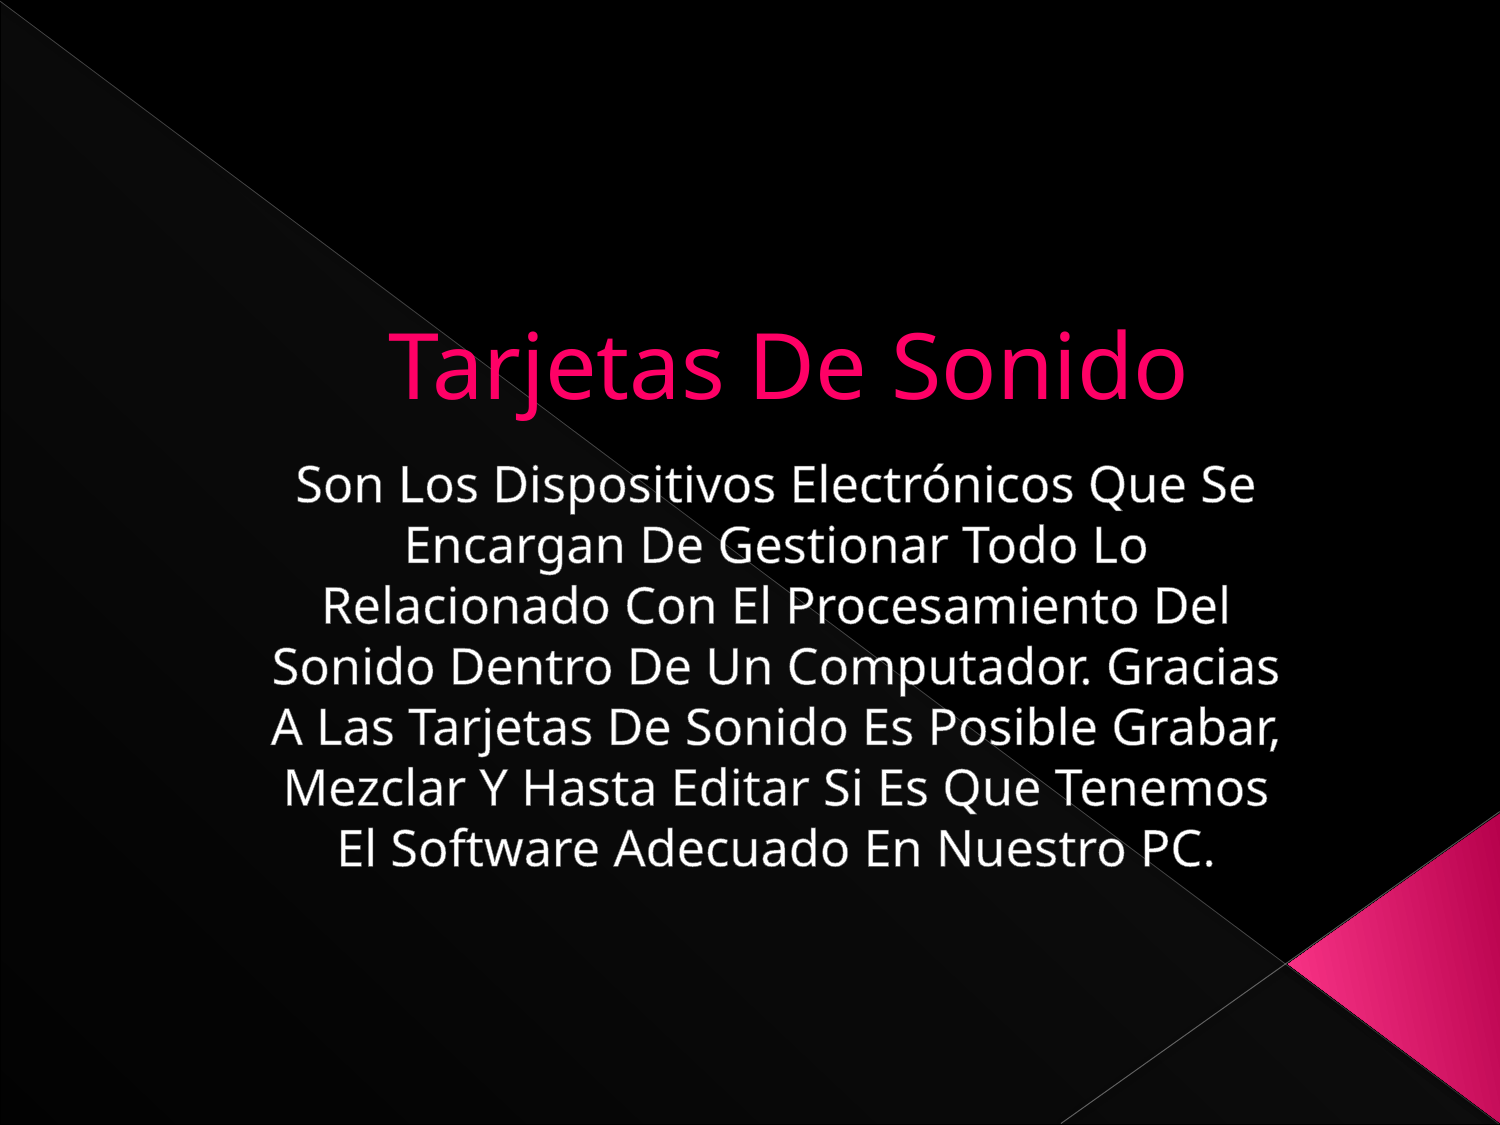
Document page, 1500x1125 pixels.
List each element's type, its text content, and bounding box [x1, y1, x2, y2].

subtitle Son Los Dispositivos Electrónicos Que Se Encargan De Gestionar Todo Lo Relacionado Con El Procesamiento Del Sonido Dentro De Un Computador. Gracias A Las Tarjetas De Sonido Es Posible Grabar, Mezclar Y Hasta Editar Si Es Que Tenemos El Software Adecuado En Nuestro PC. [253, 444, 1304, 941]
title Tarjetas De Sonido [112, 184, 1388, 426]
